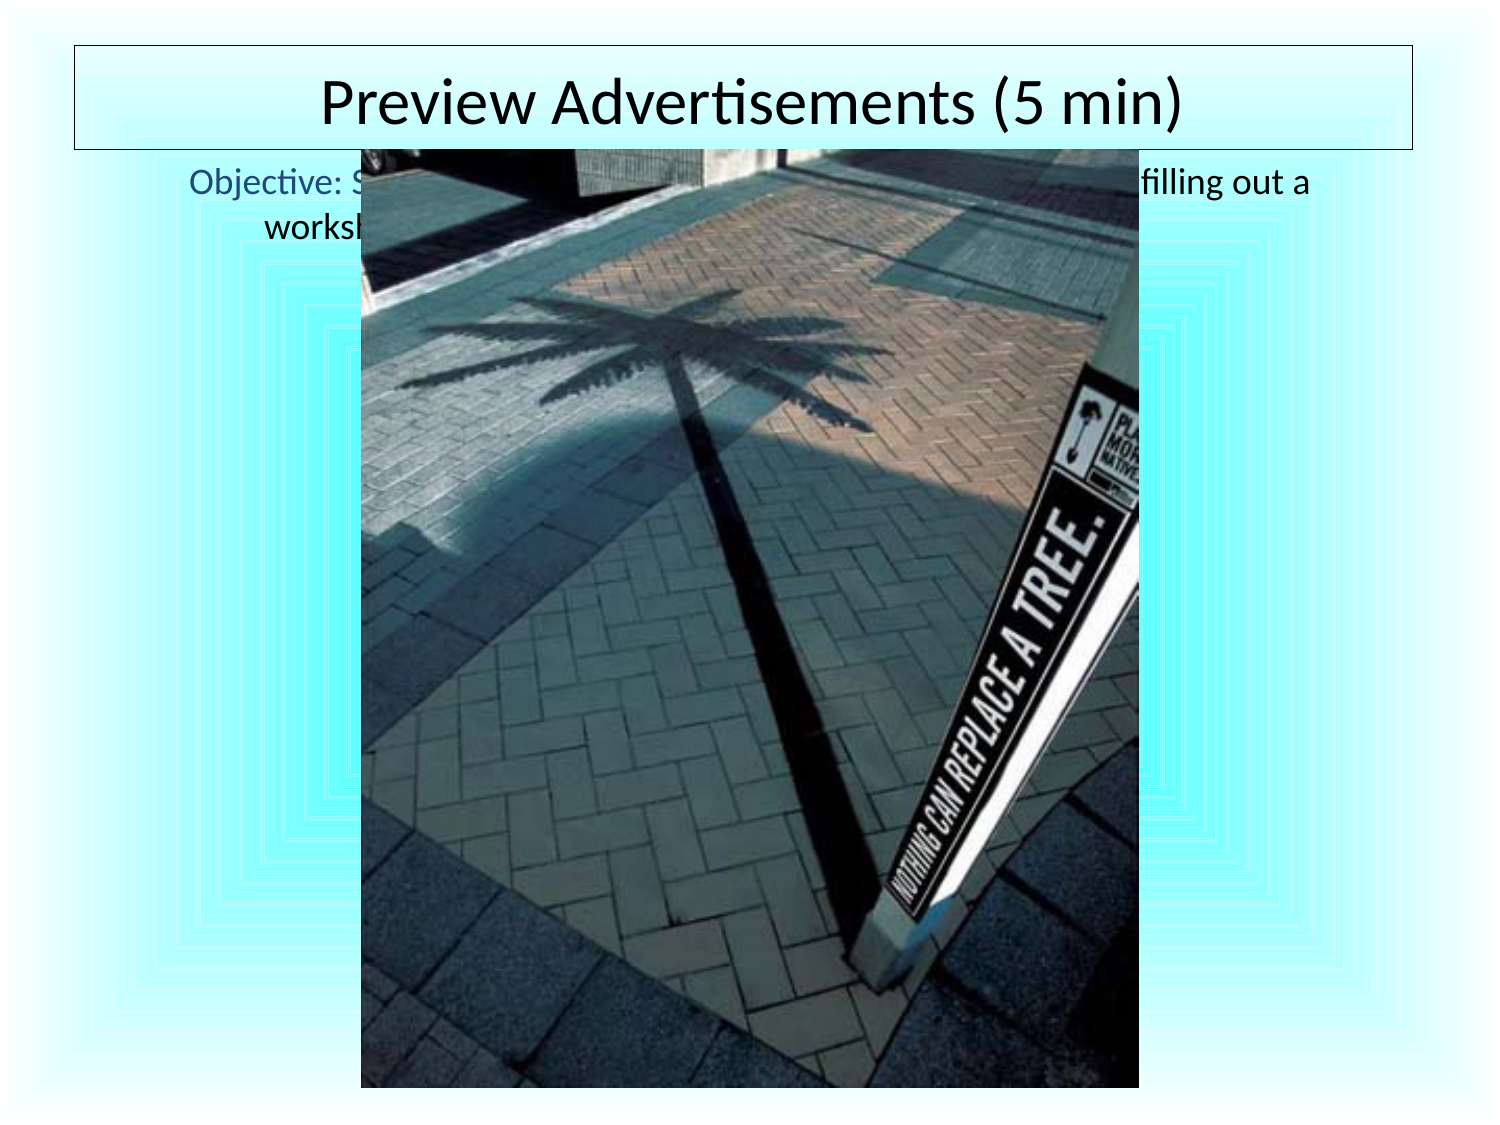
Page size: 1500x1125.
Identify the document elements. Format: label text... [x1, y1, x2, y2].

text_box Objective: SWBAT: Determine the target audience for an ad by filling out a worksheet [70, 149, 360, 255]
text_box Preview Advertisements (5 min) [74, 45, 1413, 149]
text_box Objective: SWBAT: Determine the target audience for an ad by filling out a worksheet [1140, 149, 1413, 255]
picture [361, 149, 1139, 1088]
